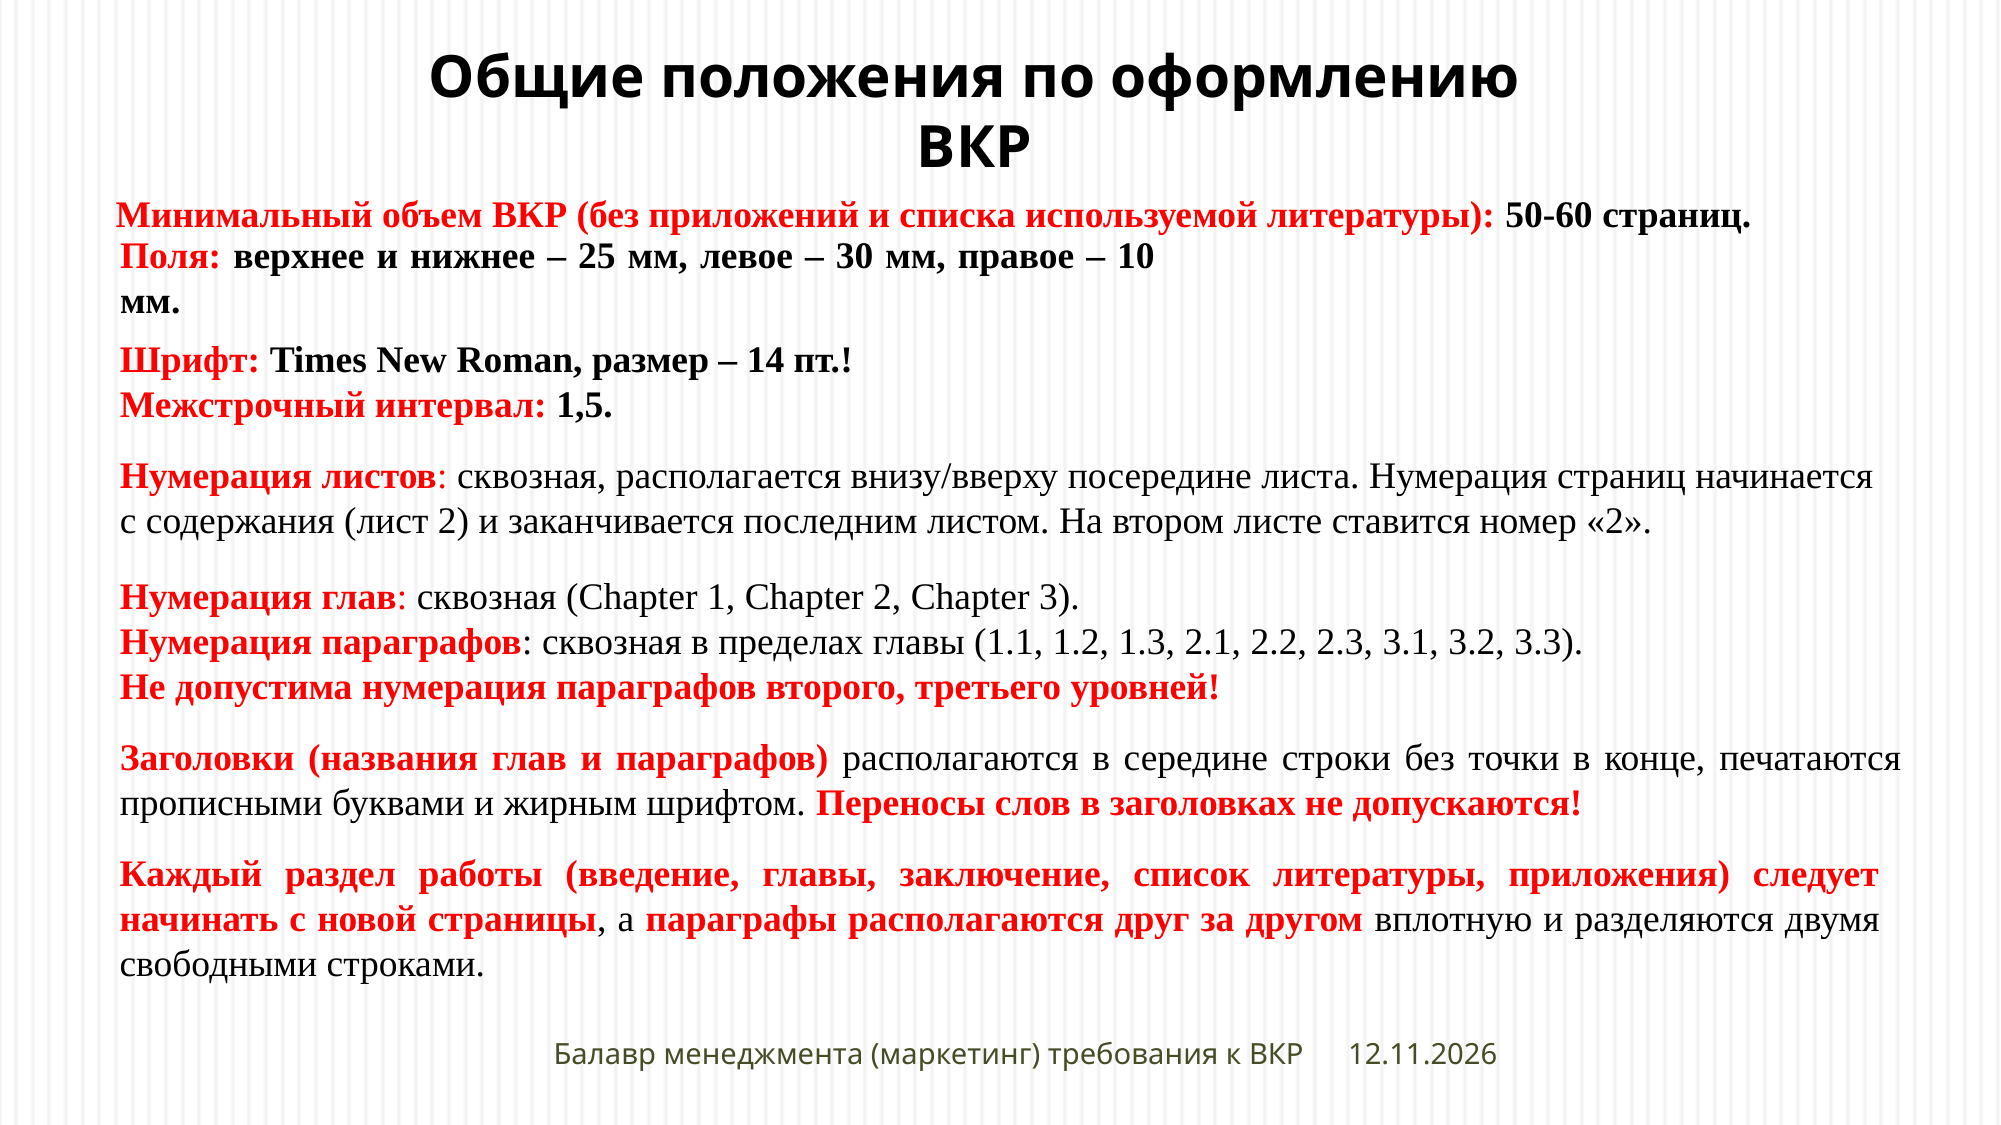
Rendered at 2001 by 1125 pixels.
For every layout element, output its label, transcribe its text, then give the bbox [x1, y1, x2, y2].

text_box Нумерация листов: сквозная, располагается внизу/вверху посередине листа. Нумерация страниц начинается с содержания (лист 2) и заканчивается последним листом. На втором листе ставится номер «2». [105, 443, 1898, 548]
text_box Нумерация глав: сквозная (Chapter 1, Chapter 2, Chapter 3). Нумерация параграфов: сквозная в пределах главы (1.1, 1.2, 1.3, 2.1, 2.2, 2.3, 3.1, 3.2, 3.3). Не допустима нумерация параграфов второго, третьего уровней! [105, 564, 1873, 715]
text_box Каждый раздел работы (введение, главы, заключение, список литературы, приложения) следует начинать с новой страницы, а параграфы располагаются друг за другом вплотную и разделяются двумя свободными строками. [104, 841, 1895, 992]
text_box Шрифт: Times New Roman, размер – 14 пт.! Межстрочный интервал: 1,5. [104, 327, 1810, 477]
text_box Минимальный объем ВКР (без приложений и списка используемой литературы): 50-60 страниц. [100, 182, 1943, 288]
footer Балавр менеджмента (маркетинг) требования к ВКР [133, 1024, 1319, 1085]
text_box Поля: верхнее и нижнее – 25 мм, левое – 30 мм, правое – 10 мм. [105, 223, 1171, 327]
text_box Общие положения по оформлению ВКР [361, 31, 1588, 182]
text_box Заголовки (названия глав и параграфов) располагаются в середине строки без точки в конце, печатаются прописными буквами и жирным шрифтом. Переносы слов в заголовках не допускаются! [104, 725, 1918, 831]
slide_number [1333, 1025, 1917, 1085]
